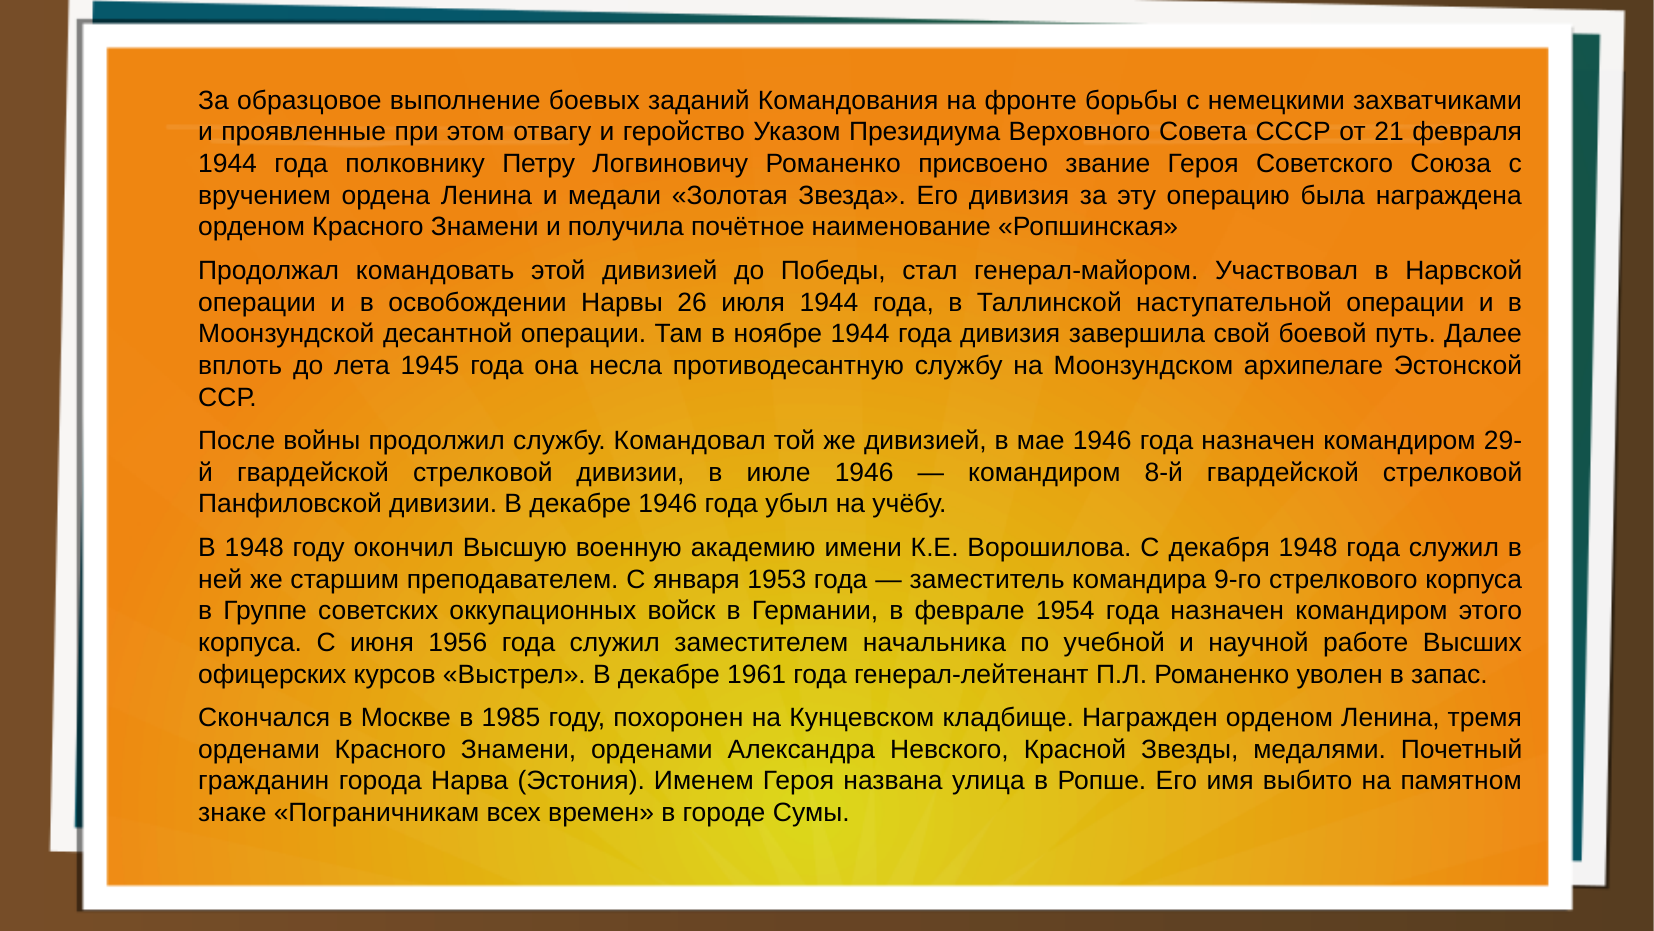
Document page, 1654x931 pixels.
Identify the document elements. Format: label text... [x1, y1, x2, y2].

picture [0, 0, 1654, 931]
text_box За образцовое выполнение боевых заданий Командования на фронте борьбы с немецкими захватчиками и проявленные при этом отвагу и геройство Указом Президиума Верховного Совета СССР от 21 февраля 1944 года полковнику Петру Логвиновичу Романенко присвоено звание Героя Советского Союза с вручением ордена Ленина и медали «Золотая Звезда». Его дивизия за эту операцию была награждена орденом Красного Знамени и получила почётное наименование «Ропшинская» Продолжал командовать этой дивизией до Победы, стал генерал-майором. Участвовал в Нарвской операции и в освобождении Нарвы 26 июля 1944 года, в Таллинской наступательной операции и в Моонзундской десантной операции. Там в ноябре 1944 года дивизия завершила свой боевой путь. Далее вплоть до лета 1945 года она несла противодесантную службу на Моонзундском архипелаге Эстонской ССР. После войны продолжил службу. Командовал той же дивизией, в мае 1946 года назначен командиром 29-й гвардейской стрелковой дивизии, в июле 1946 — командиром 8-й гвардейской стрелковой Панфиловской дивизии. В декабре 1946 года убыл на учёбу. В 1948 году окончил Высшую военную академию имени К.Е. Ворошилова. С декабря 1948 года служил в ней же старшим преподавателем. С января 1953 года — заместитель командира 9-го стрелкового корпуса в Группе советских оккупационных войск в Германии, в феврале 1954 года назначен командиром этого корпуса. С июня 1956 года служил заместителем начальника по учебной и научной работе Высших офицерских курсов «Выстрел». В декабре 1961 года генерал-лейтенант П.Л. Романенко уволен в запас. Скончался в Москве в 1985 году, похоронен на Кунцевском кладбище. Награжден орденом Ленина, тремя орденами Красного Знамени, орденами Александра Невского, Красной Звезды, медалями. Почетный гражданин города Нарва (Эстония). Именем Героя названа улица в Ропше. Его имя выбито на памятном знаке «Пограничникам всех времен» в городе Сумы. [129, 82, 1524, 874]
